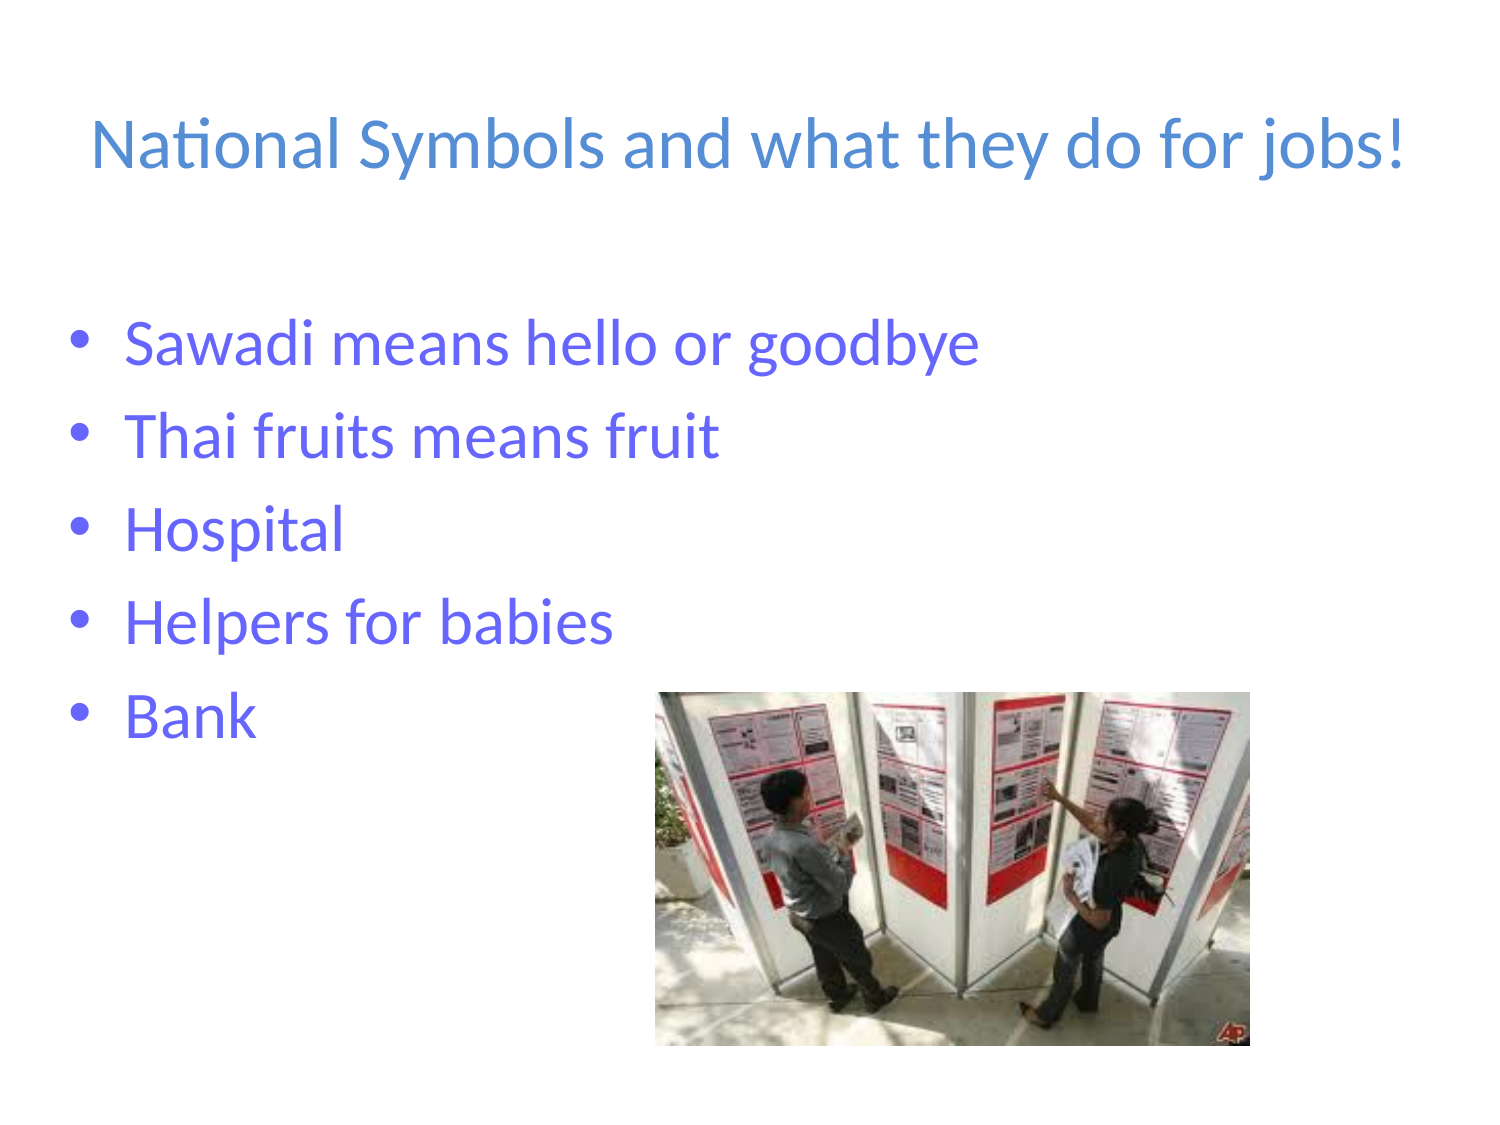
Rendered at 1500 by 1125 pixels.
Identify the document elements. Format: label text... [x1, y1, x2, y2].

picture [655, 692, 1250, 1046]
list Sawadi means hello or goodbye Thai fruits means fruit Hospital Helpers for babies Bank [53, 290, 1404, 1034]
title National Symbols and what they do for jobs! [75, 45, 1425, 233]
